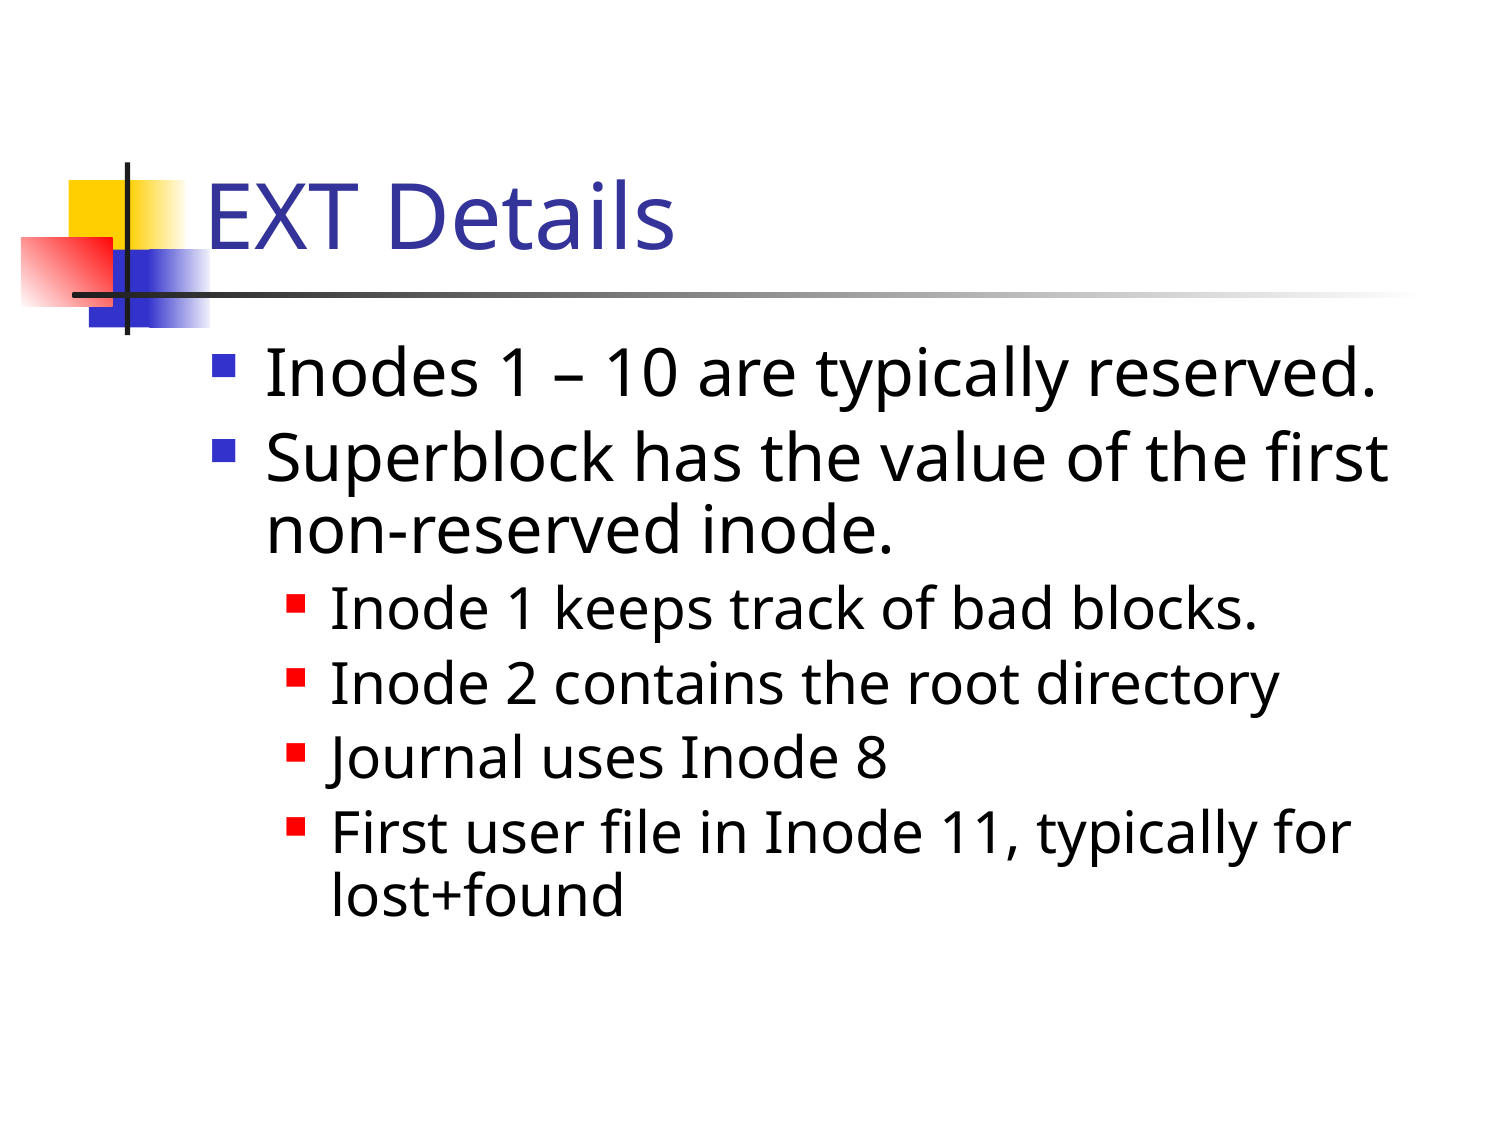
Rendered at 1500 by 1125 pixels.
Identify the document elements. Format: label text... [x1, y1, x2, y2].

title EXT Details [188, 34, 1468, 276]
list Inodes 1 – 10 are typically reserved. Superblock has the value of the first non-reserved inode. Inode 1 keeps track of bad blocks. Inode 2 contains the root directory Journal uses Inode 8 First user file in Inode 11, typically for lost+found [193, 330, 1470, 1007]
